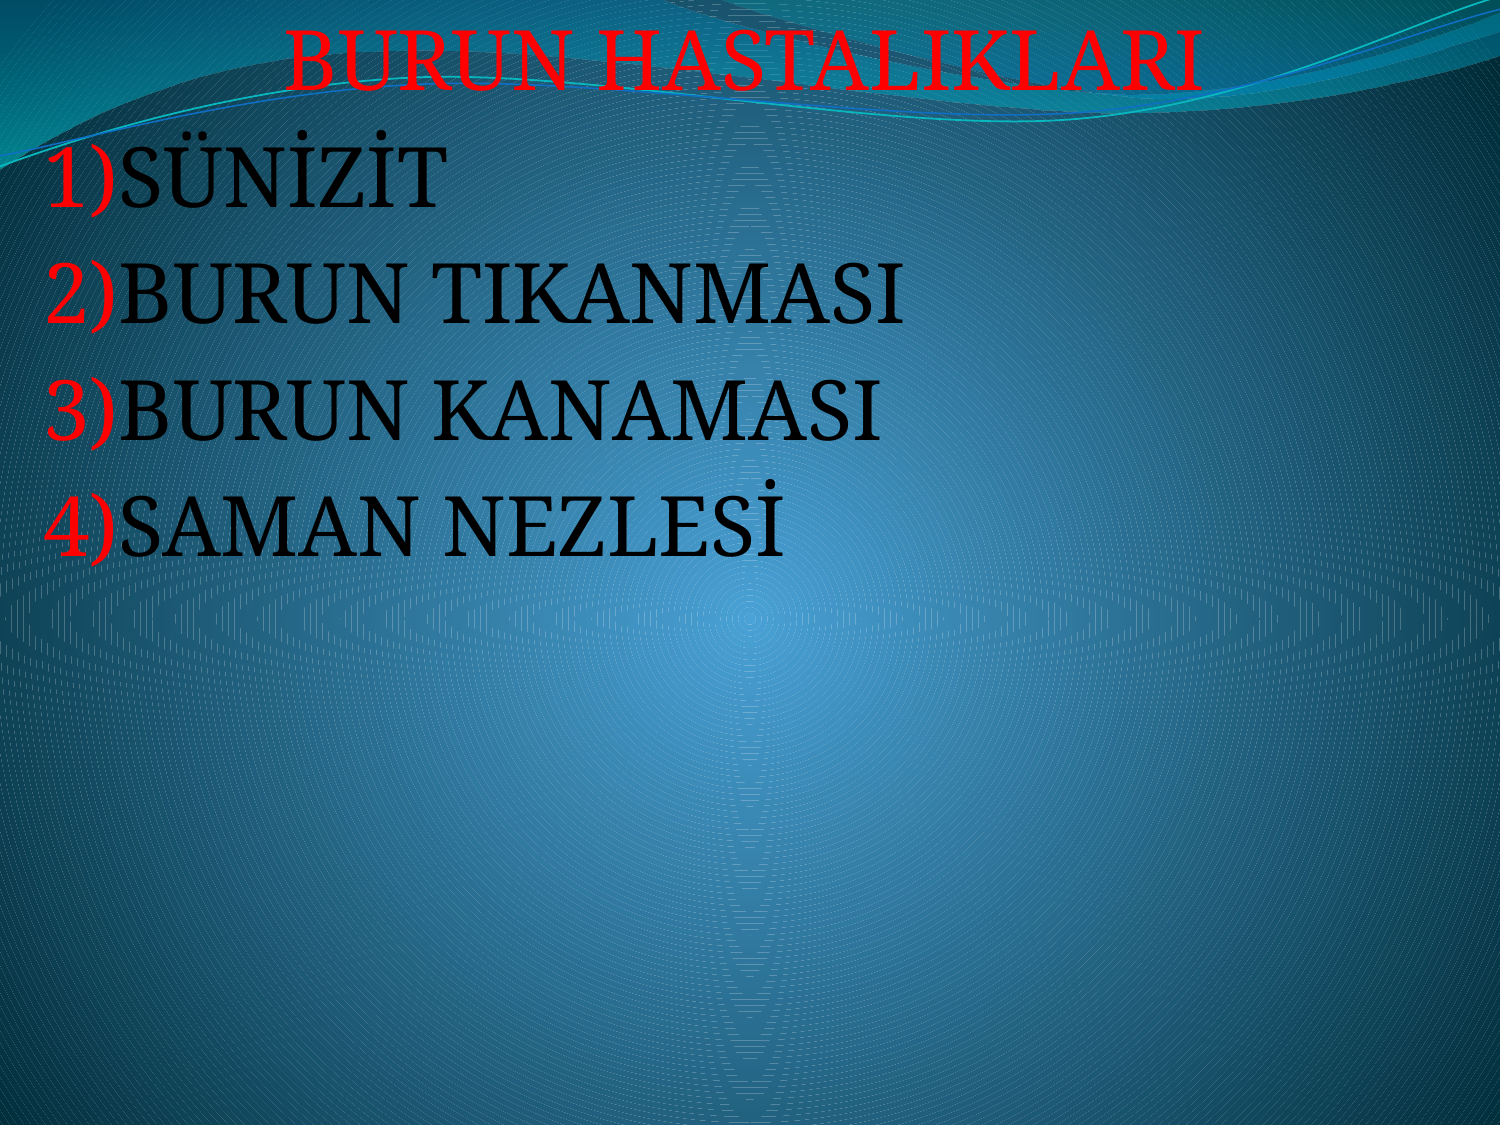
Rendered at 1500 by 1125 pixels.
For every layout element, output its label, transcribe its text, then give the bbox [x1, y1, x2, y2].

subtitle BURUN HASTALIKLARI 1)SÜNİZİT 2)BURUN TIKANMASI 3)BURUN KANAMASI 4)SAMAN NEZLESİ [0, 0, 1500, 1125]
